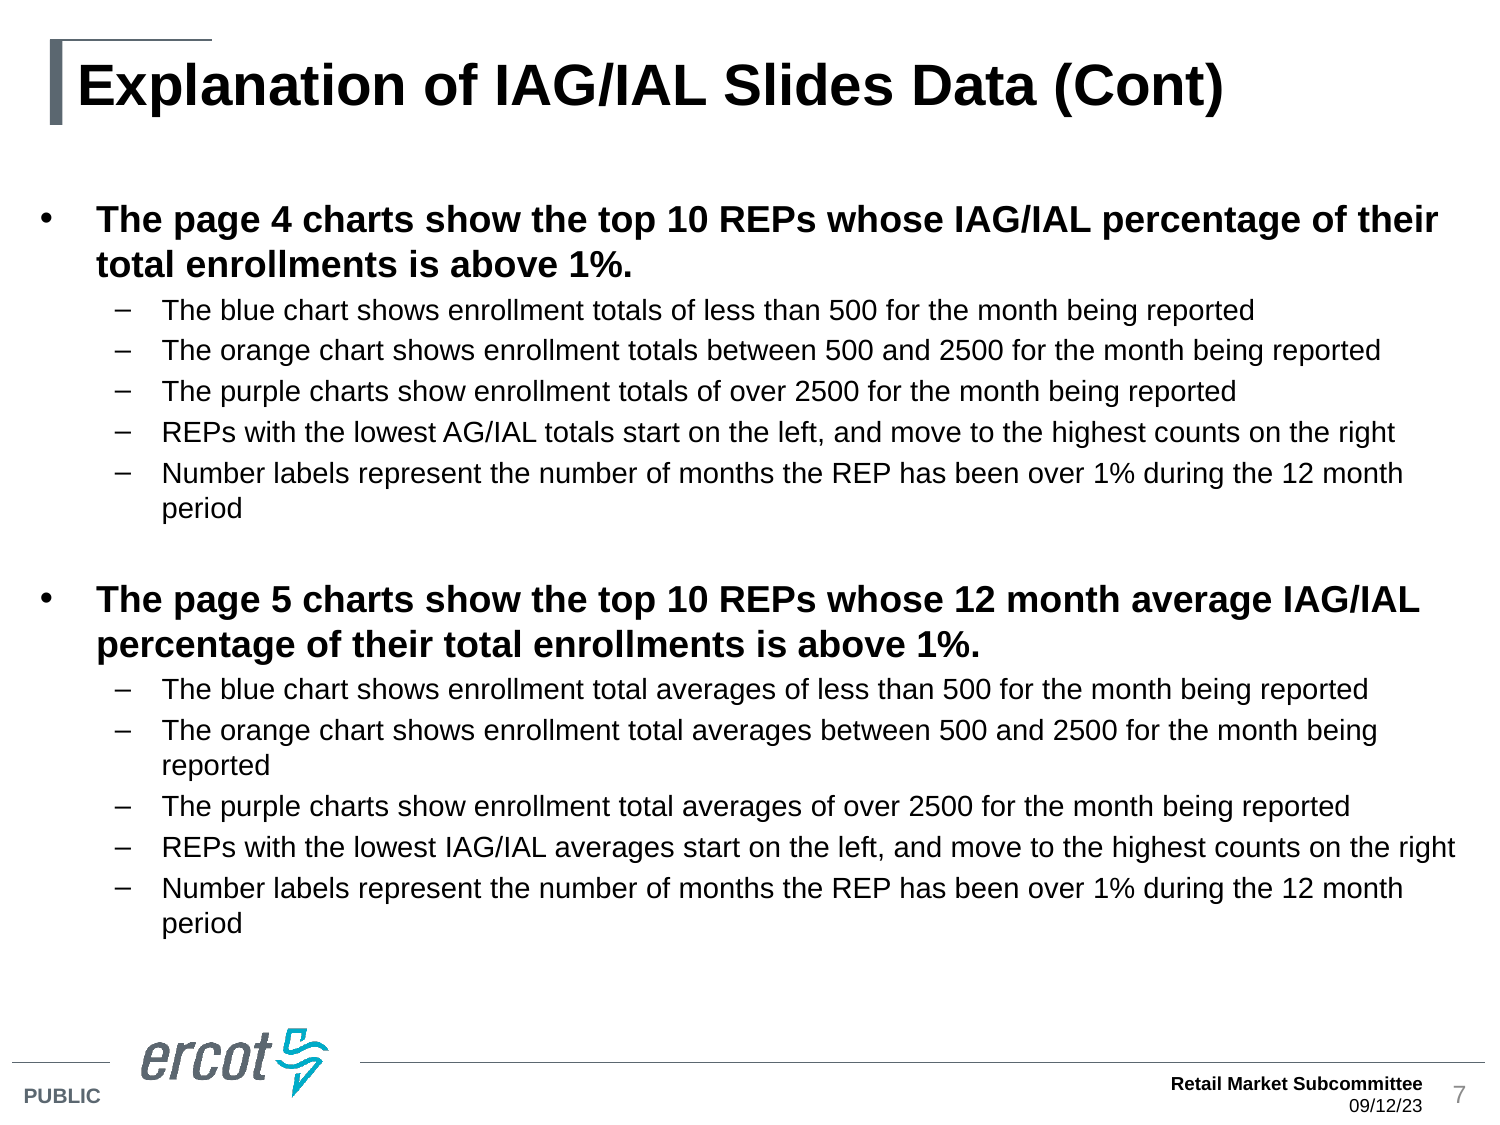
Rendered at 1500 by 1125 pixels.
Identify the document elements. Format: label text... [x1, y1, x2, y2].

list The page 4 charts show the top 10 REPs whose IAG/IAL percentage of their total enrollments is above 1%. The blue chart shows enrollment totals of less than 500 for the month being reported The orange chart shows enrollment totals between 500 and 2500 for the month being reported The purple charts show enrollment totals of over 2500 for the month being reported REPs with the lowest AG/IAL totals start on the left, and move to the highest counts on the right Number labels represent the number of months the REP has been over 1% during the 12 month period The page 5 charts show the top 10 REPs whose 12 month average IAG/IAL percentage of their total enrollments is above 1%. The blue chart shows enrollment total averages of less than 500 for the month being reported The orange chart shows enrollment total averages between 500 and 2500 for the month being reported The purple charts show enrollment total averages of over 2500 for the month being reported REPs with the lowest IAG/IAL averages start on the left, and move to the highest counts on the right Number labels represent the number of months the REP has been over 1% during the 12 month period [24, 187, 1475, 963]
title Explanation of IAG/IAL Slides Data (Cont) [62, 39, 1450, 138]
slide_number 7 [1438, 1076, 1475, 1112]
text_box Retail Market Subcommittee 09/12/23 [1124, 1064, 1438, 1125]
picture [137, 1024, 332, 1100]
